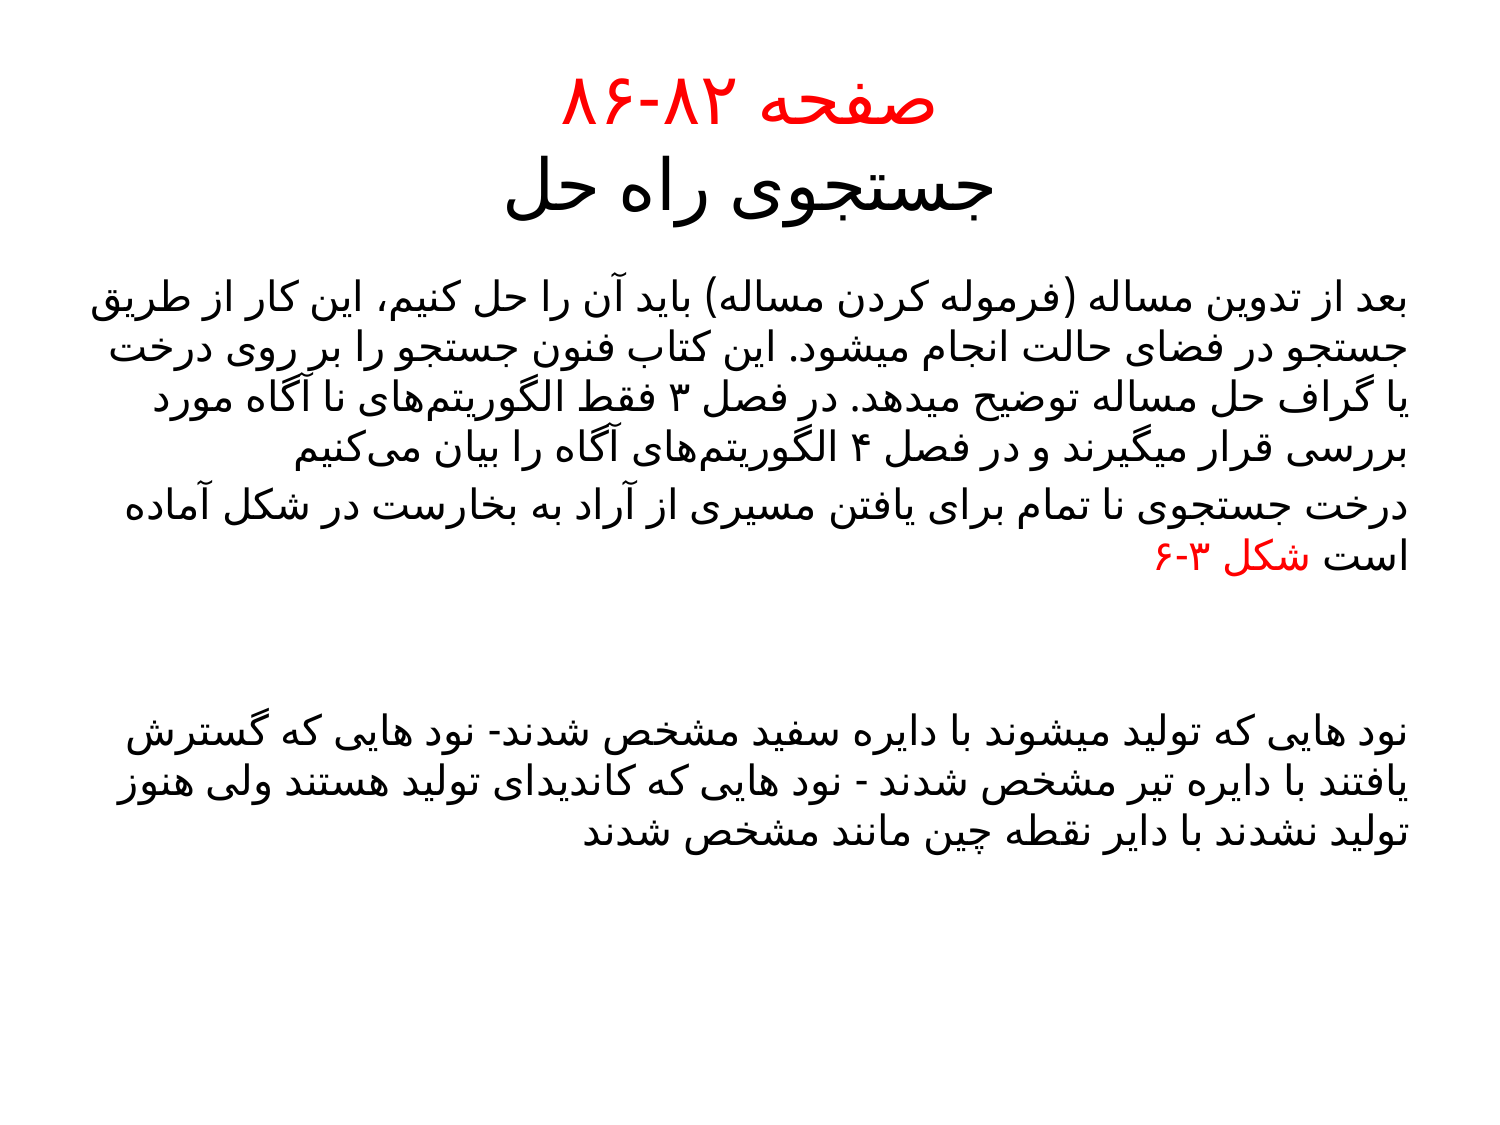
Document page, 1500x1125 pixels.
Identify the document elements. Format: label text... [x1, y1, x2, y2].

title صفحه ۸۲-۸۶ جستجوی راه حل [75, 45, 1425, 233]
list بعد از تدوین مساله (فرموله کردن مساله) باید آن را حل کنیم، این کار از طریق جستجو در فضای حالت انجام میشود. این کتاب فنون جستجو را بر روی درخت یا گراف حل مساله توضیح میدهد. در فصل ۳ فقط الگوریتم‌های نا آگاه مورد بررسی قرار میگیرند و در فصل ۴ الگوریتم‌های آگاه را بیان می‌کنیم درخت جستجوی نا تمام برای یافتن مسیری از آراد به بخارست در شکل آماده است شکل ۳-۶ نود هایی که تولید میشوند با دایره سفید مشخص شدند- نود هایی که گسترش یافتند با دایره تیر مشخص شدند - نود هایی که کاندیدای تولید هستند ولی‌ هنوز تولید نشدند با دایر نقطه چین مانند مشخص شدند [75, 262, 1425, 888]
